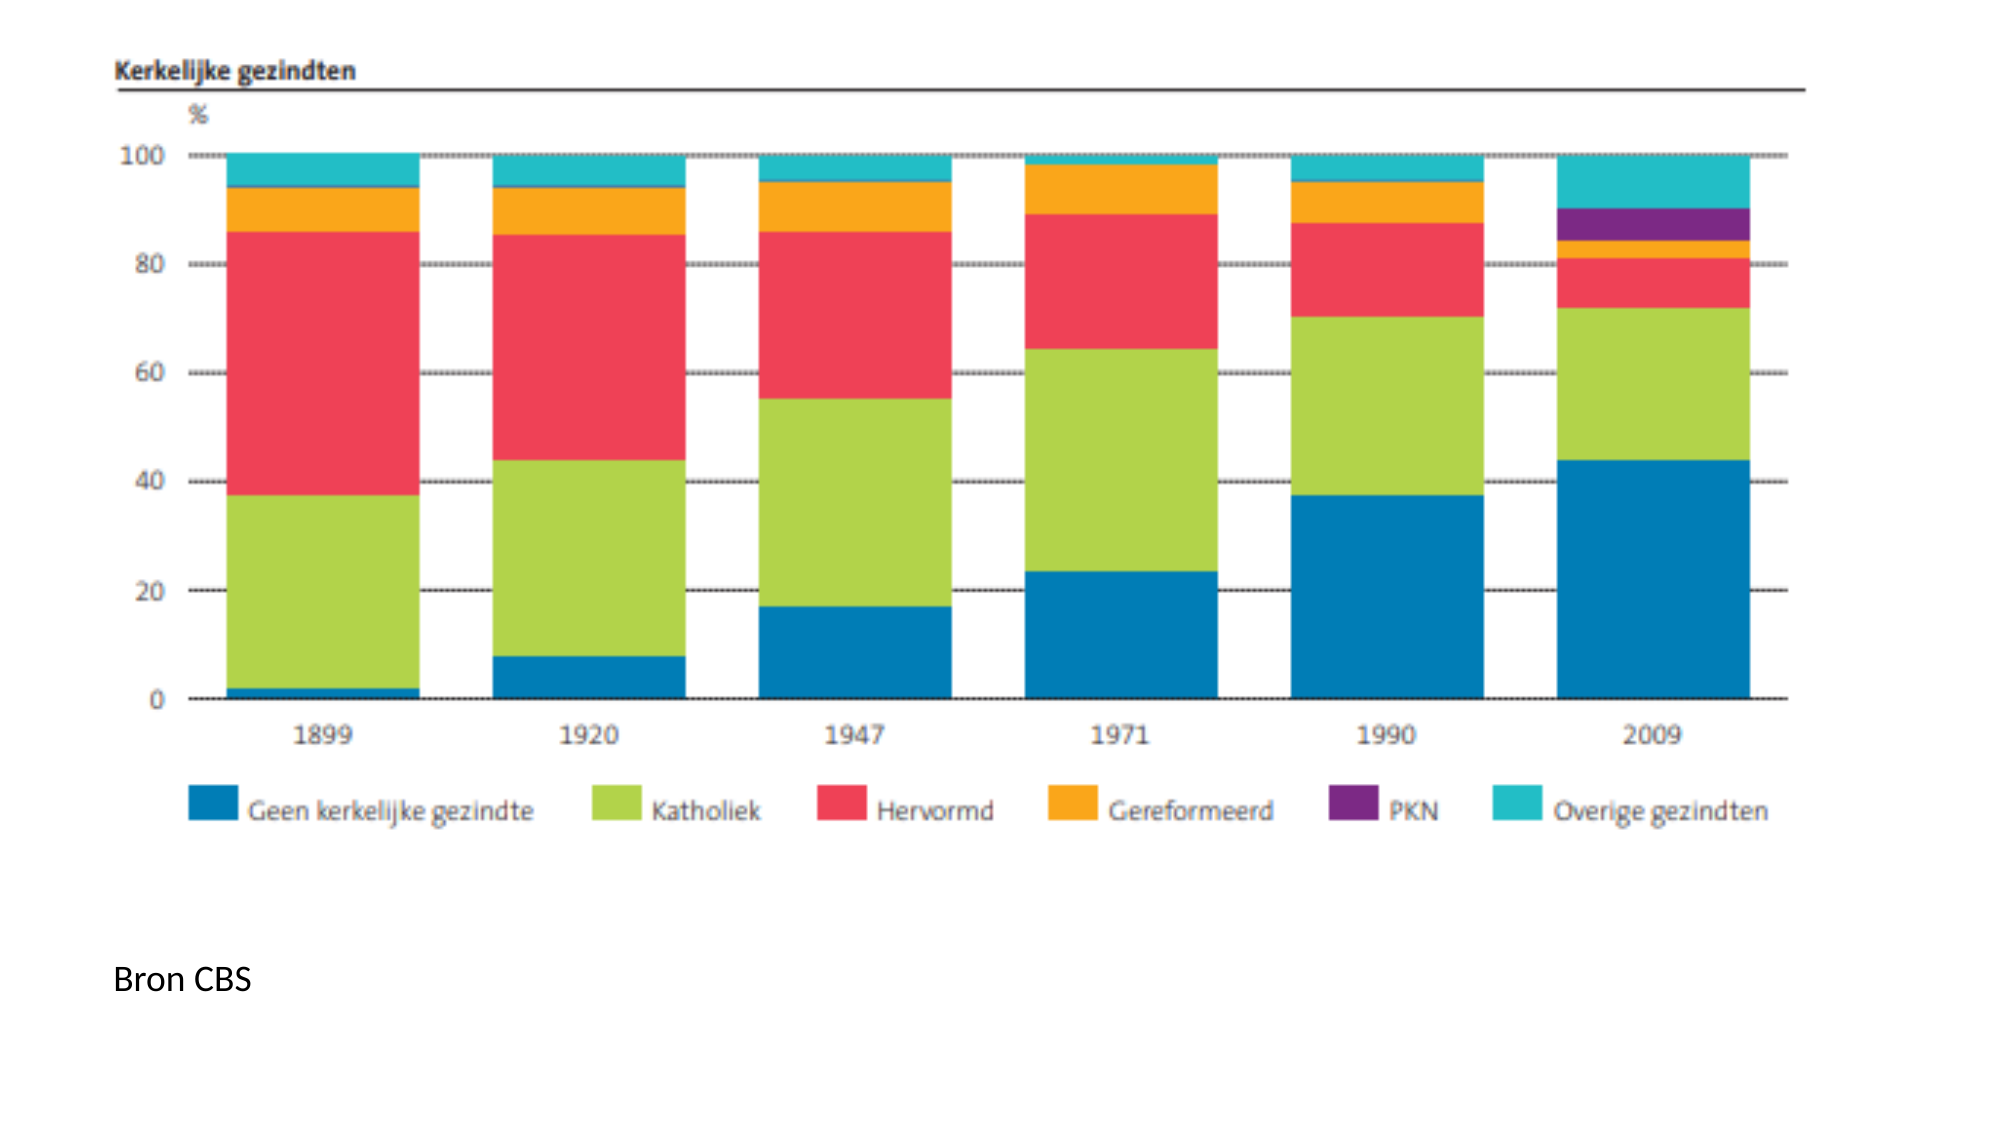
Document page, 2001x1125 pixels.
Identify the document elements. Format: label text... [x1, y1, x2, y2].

text_box Bron CBS [98, 947, 793, 1007]
picture [96, 25, 1868, 906]
